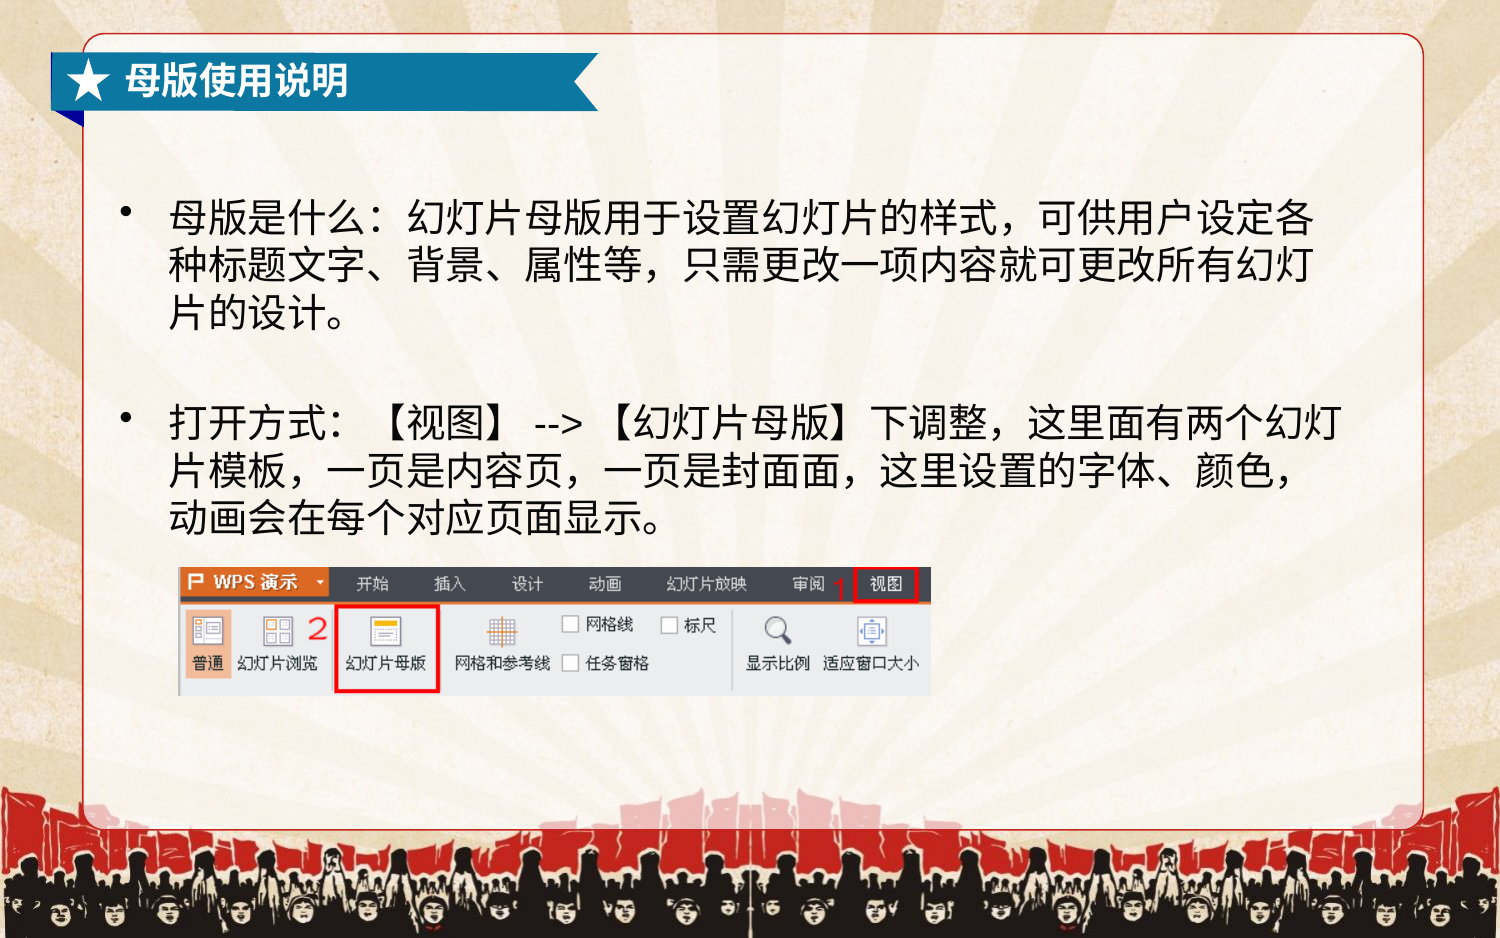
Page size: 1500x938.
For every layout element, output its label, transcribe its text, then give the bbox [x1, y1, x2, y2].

text_box [51, 52, 599, 112]
text_box [82, 33, 1424, 830]
picture [0, 0, 1500, 938]
text_box [55, 111, 84, 128]
text_box [66, 57, 111, 102]
list 母版是什么：幻灯片母版用于设置幻灯片的样式，可供用户设定各种标题文字、背景、属性等，只需更改一项内容就可更改所有幻灯片的设计。 打开方式：【视图】-->【幻灯片母版】下调整，这里面有两个幻灯片模板，一页是内容页，一页是封面面，这里设置的字体、颜色，动画会在每个对应页面显示。 [106, 185, 1360, 869]
text_box 母版使用说明 [112, 51, 516, 109]
